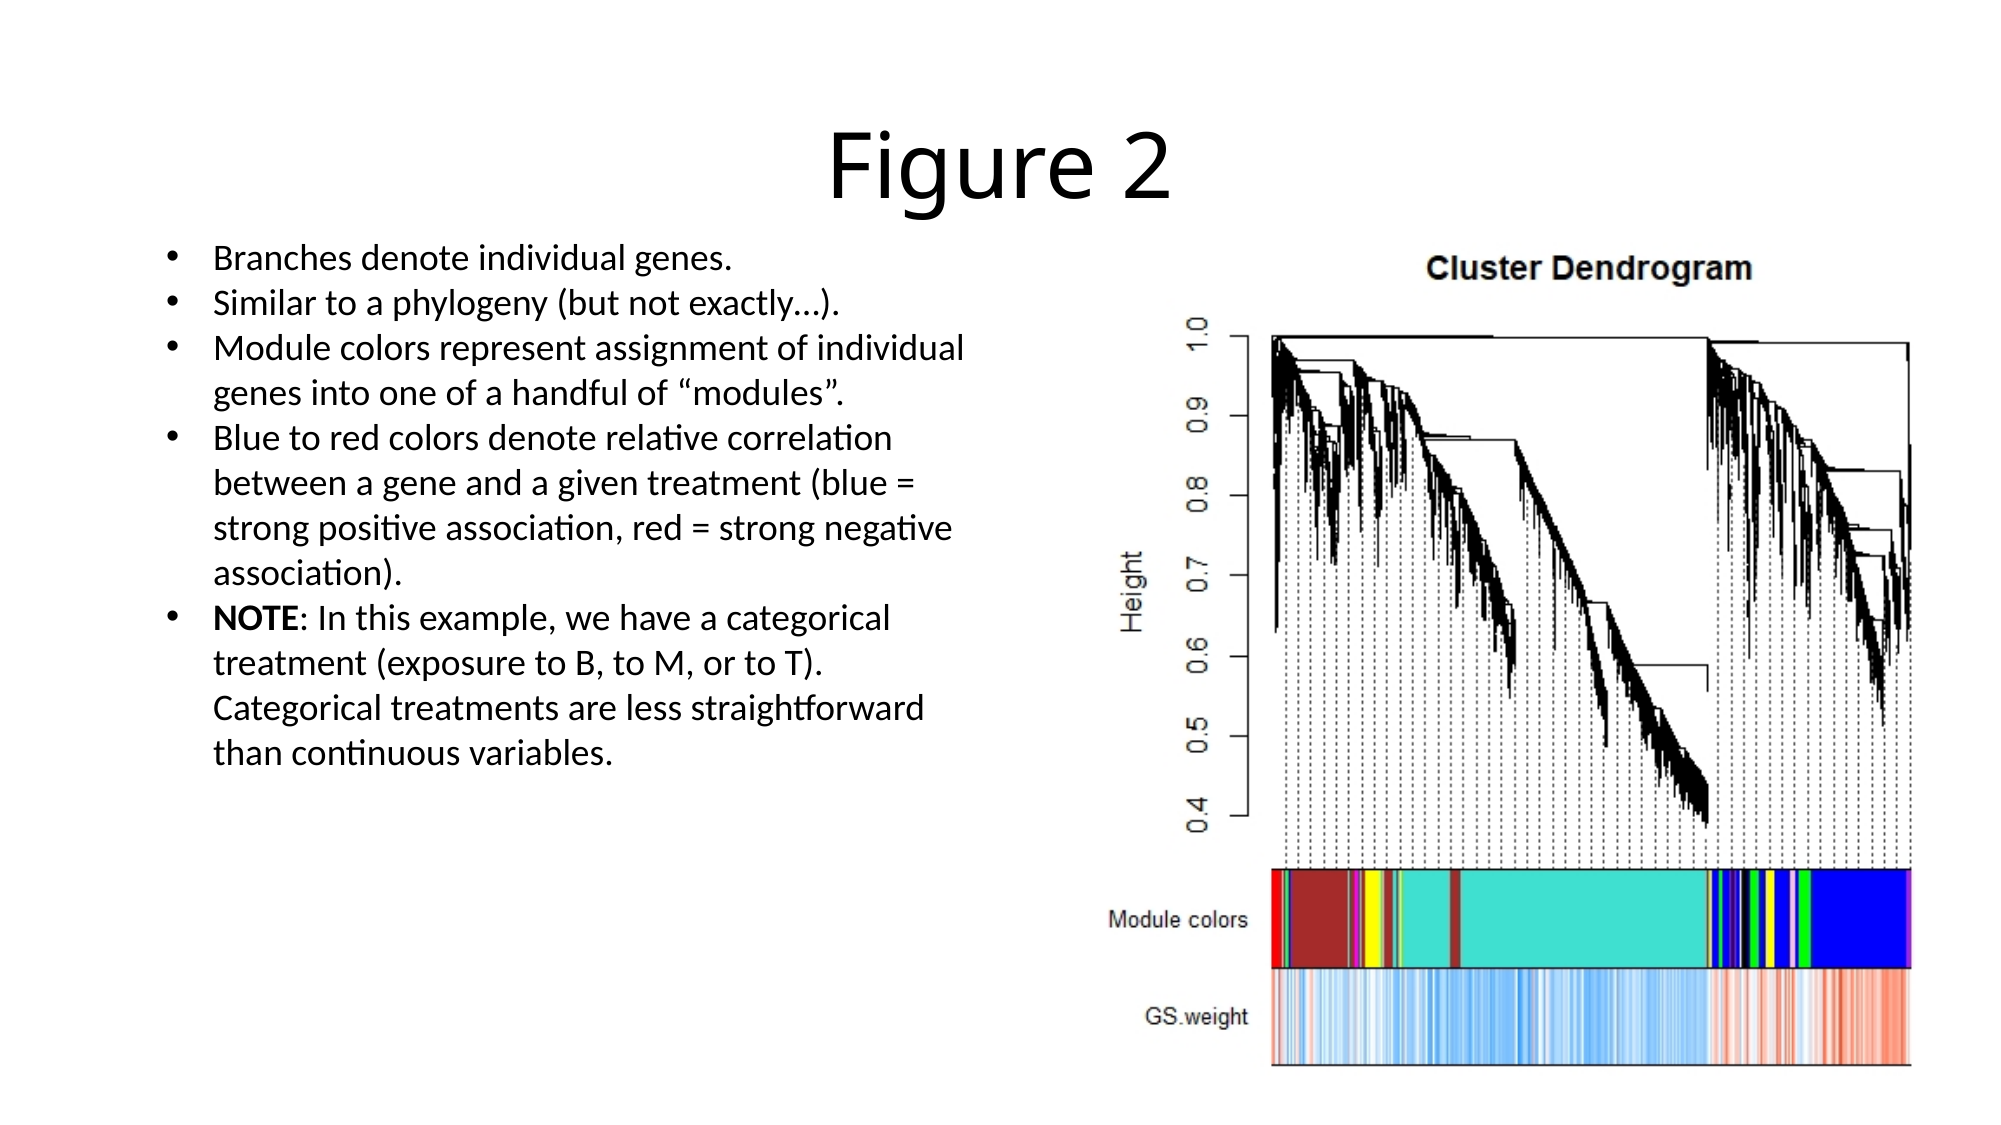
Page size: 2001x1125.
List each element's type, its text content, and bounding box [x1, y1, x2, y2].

text_box Branches denote individual genes. Similar to a phylogeny (but not exactly…). Module colors represent assignment of individual genes into one of a handful of “modules”. Blue to red colors denote relative correlation between a gene and a given treatment (blue = strong positive association, red = strong negative association). NOTE: In this example, we have a categorical treatment (exposure to B, to M, or to T). Categorical treatments are less straightforward than continuous variables. [151, 225, 984, 781]
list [1081, 216, 1969, 1101]
title Figure 2 [137, 59, 1863, 278]
